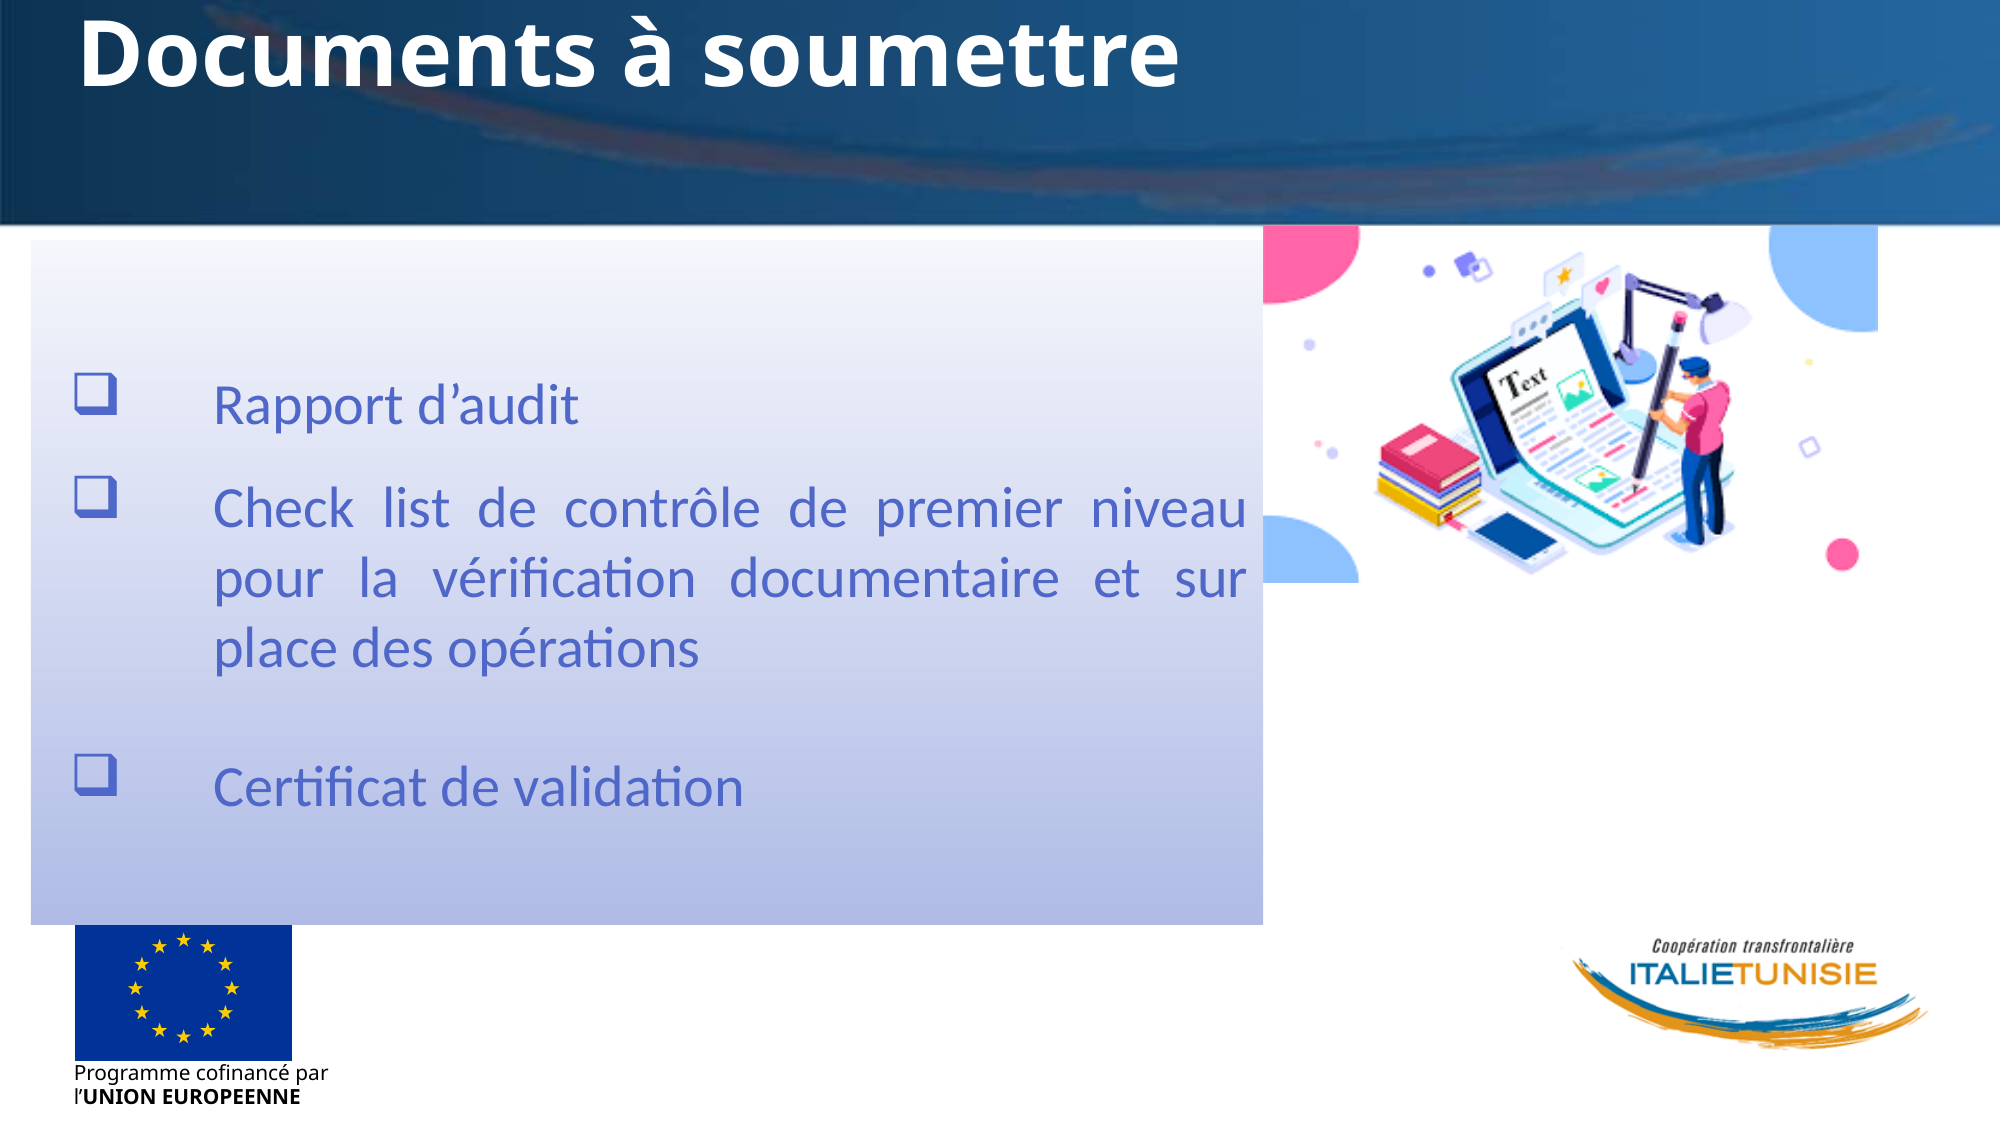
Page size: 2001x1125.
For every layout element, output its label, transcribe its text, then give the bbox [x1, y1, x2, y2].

title Documents à soumettre [61, 0, 1571, 208]
picture [75, 925, 292, 1061]
list Rapport d’audit Check list de contrôle de premier niveau pour la vérification documentaire et sur place des opérations Certificat de validation [30, 240, 1264, 925]
picture [0, 0, 2000, 583]
picture [1559, 894, 1942, 1085]
